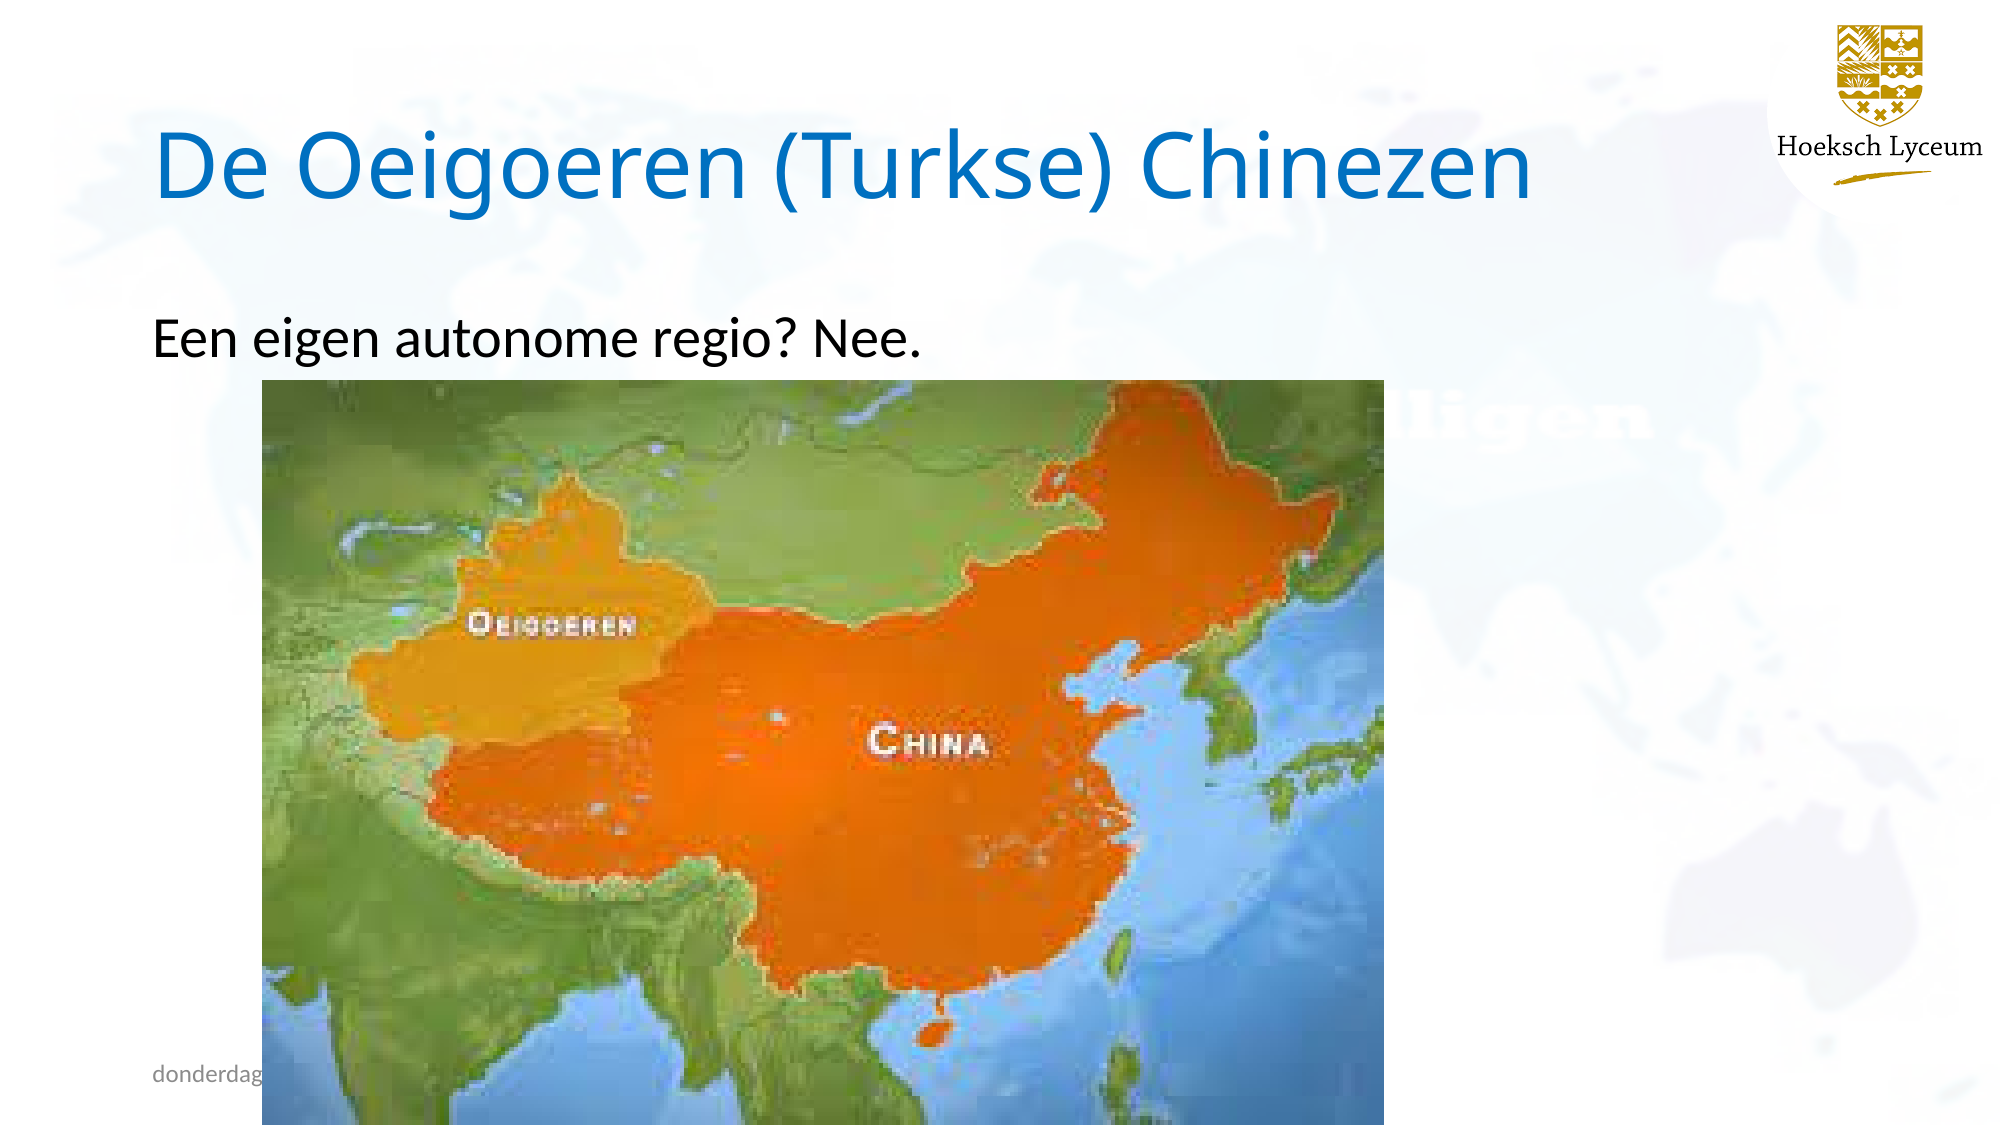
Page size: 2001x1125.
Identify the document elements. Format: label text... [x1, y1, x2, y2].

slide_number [137, 1042, 261, 1103]
picture [1767, 0, 1991, 225]
picture [261, 380, 1384, 1125]
title De Oeigoeren (Turkse) Chinezen [137, 59, 1863, 278]
list Een eigen autonome regio? Nee. [137, 299, 1863, 1014]
